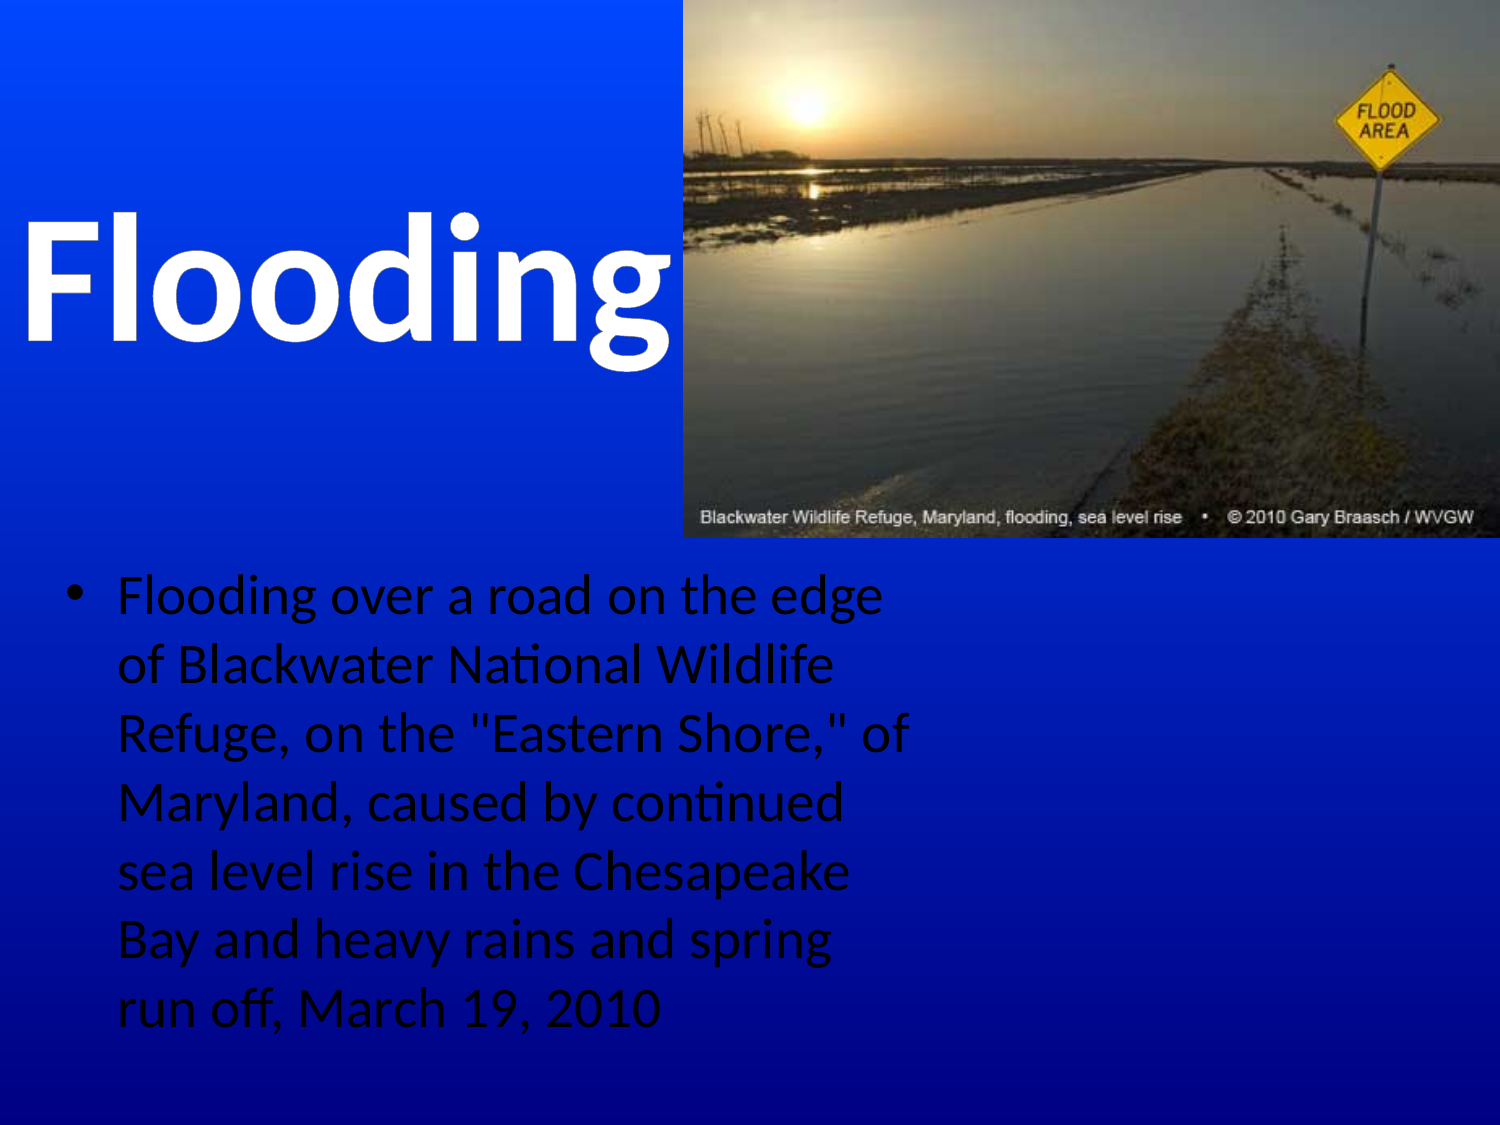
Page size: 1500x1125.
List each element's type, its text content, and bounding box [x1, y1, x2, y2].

list Flooding over a road on the edge of Blackwater National Wildlife Refuge, on the "Eastern Shore," of Maryland, caused by continued sea level rise in the Chesapeake Bay and heavy rains and spring run off, March 19, 2010 [50, 549, 938, 1055]
picture [683, 0, 1500, 538]
text_box Flooding [3, 149, 678, 385]
